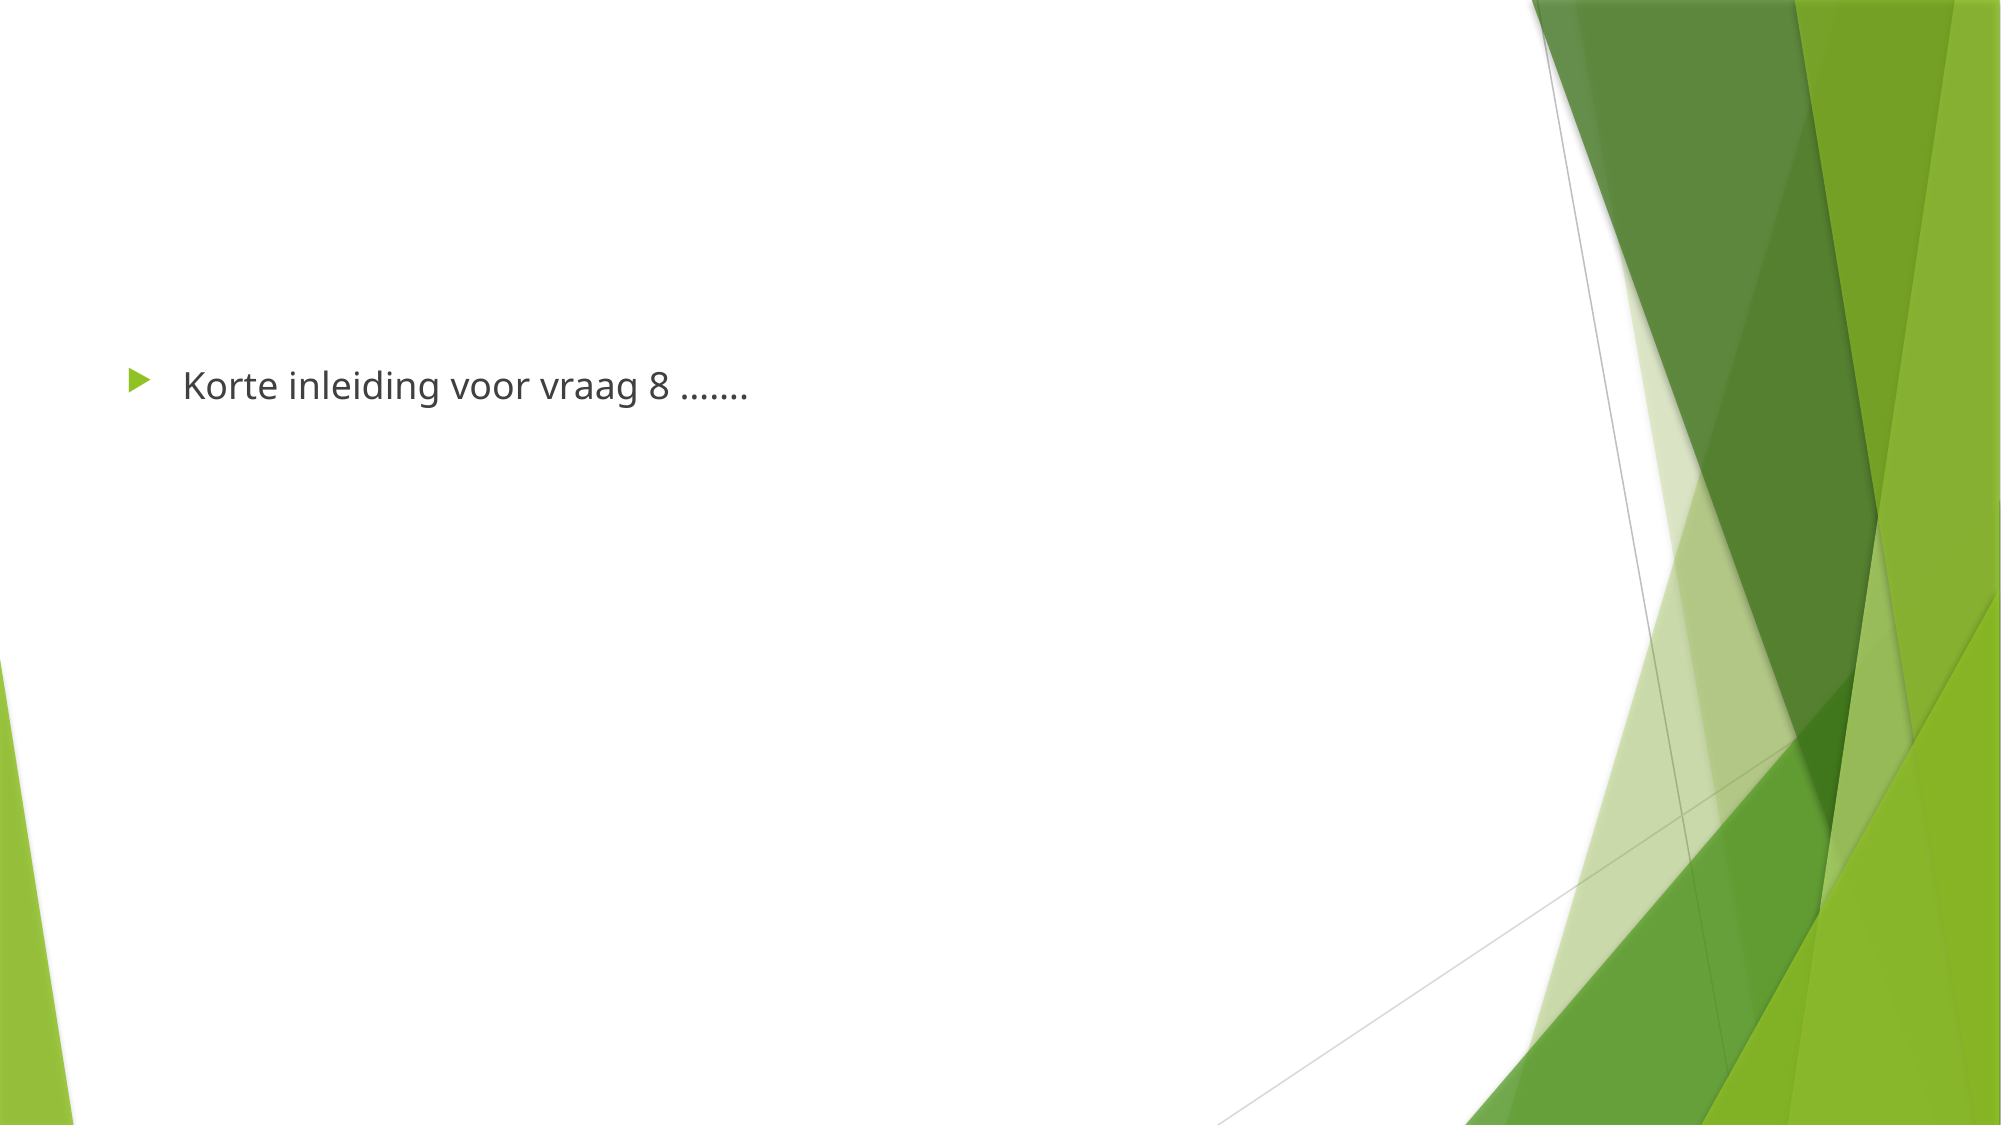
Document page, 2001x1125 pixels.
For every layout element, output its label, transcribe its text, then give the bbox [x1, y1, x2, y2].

list Korte inleiding voor vraag 8 ……. [111, 354, 1522, 992]
